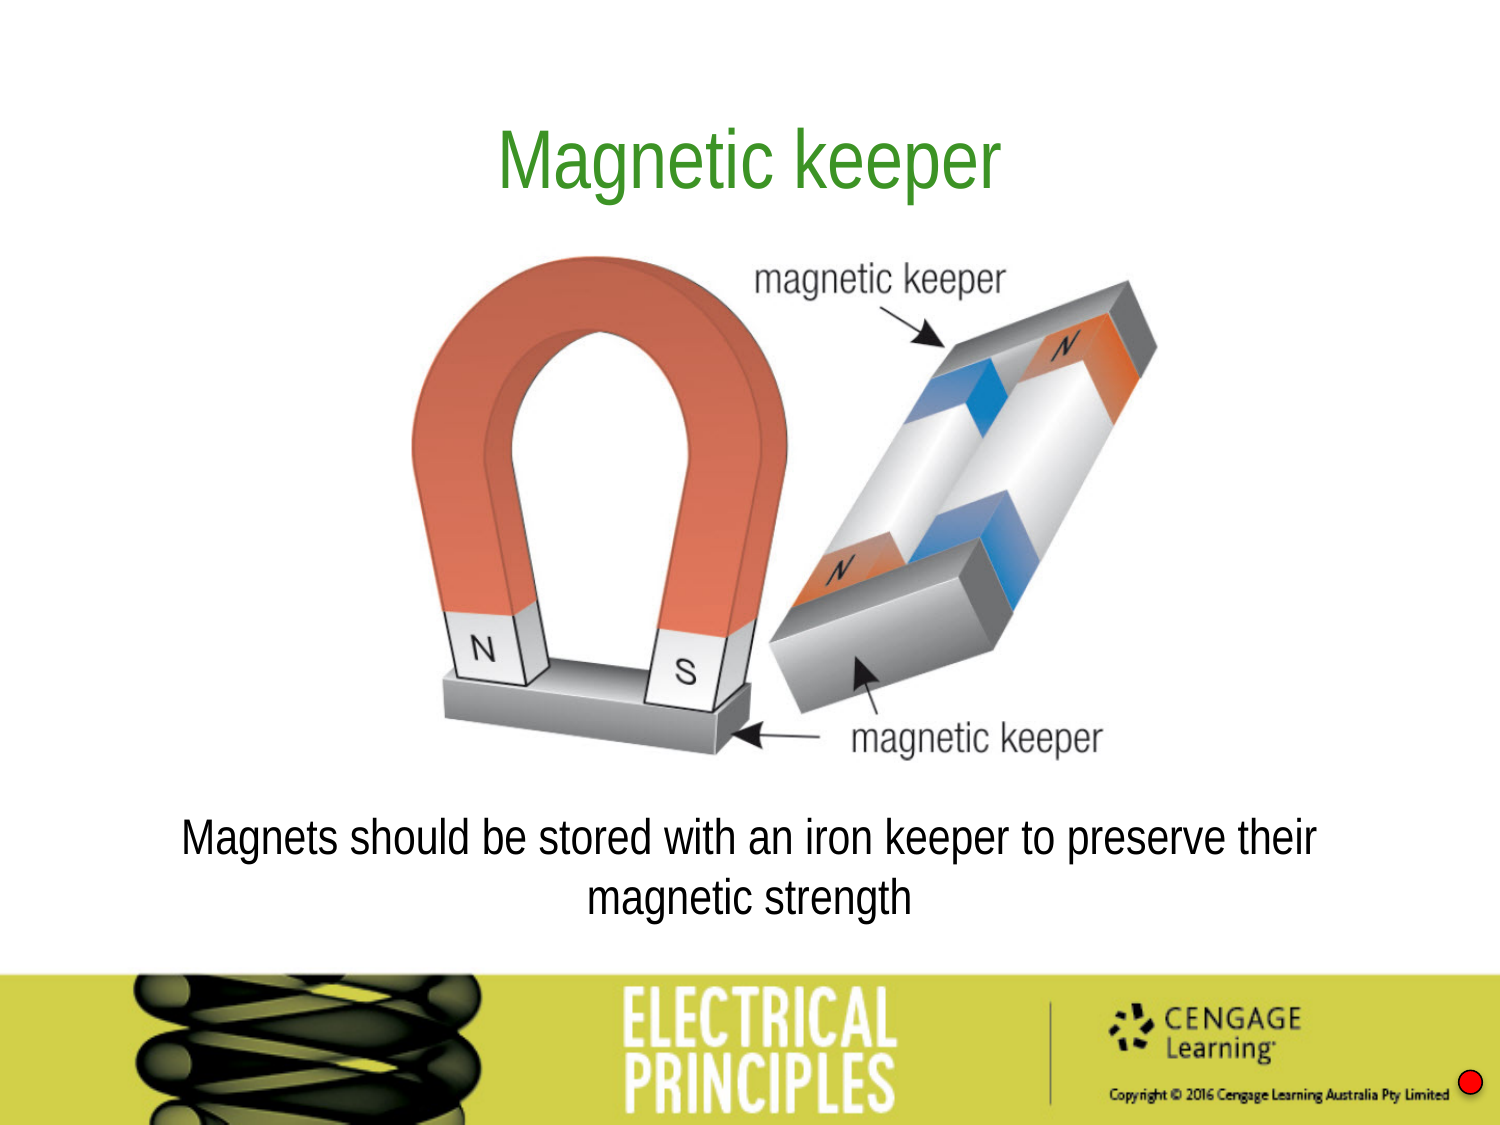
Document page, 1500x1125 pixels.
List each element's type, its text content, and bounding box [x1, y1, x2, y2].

text_box Magnets should be stored with an iron keeper to preserve their magnetic strength [100, 797, 1400, 932]
picture [0, 207, 1500, 1125]
text_box [1457, 1069, 1484, 1095]
title Magnetic keeper [0, 0, 1500, 207]
